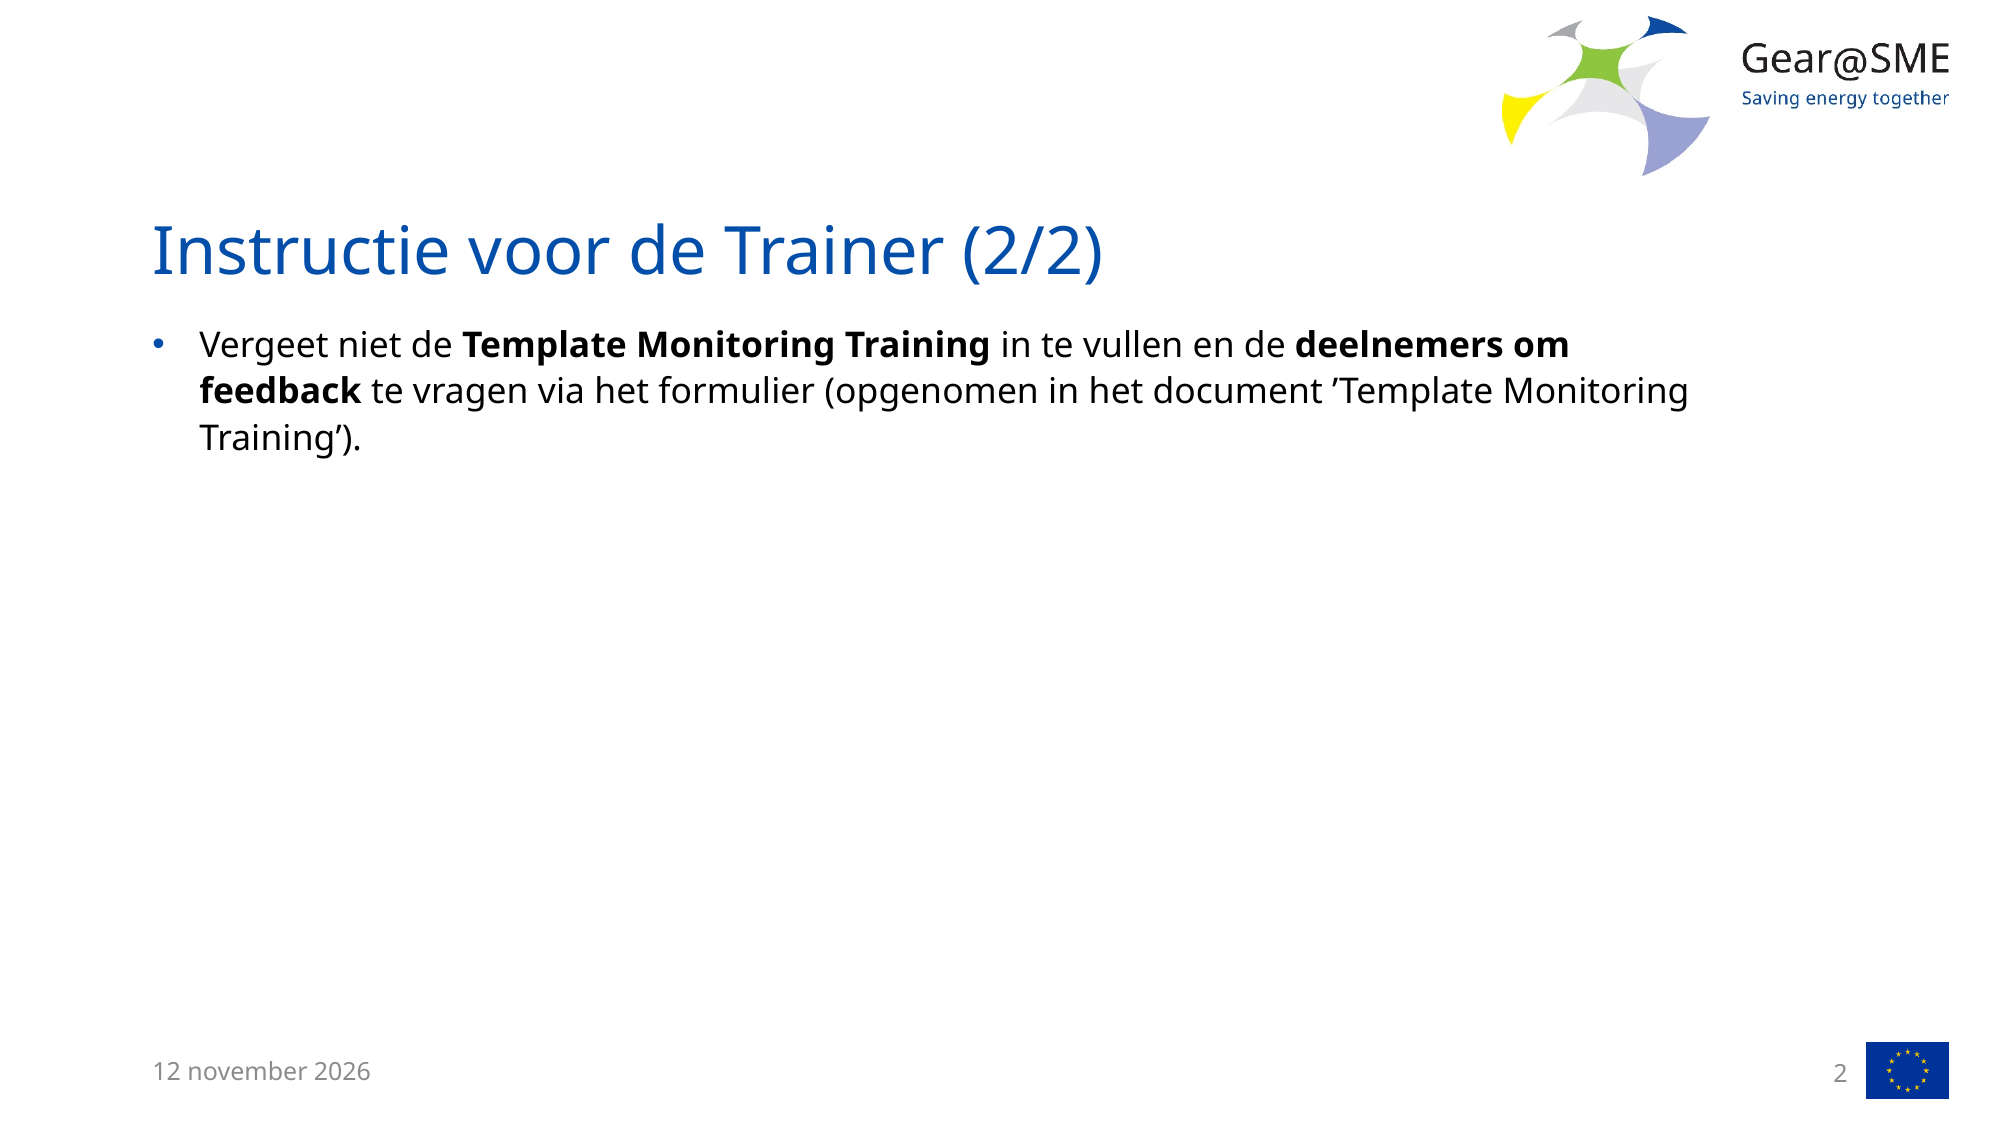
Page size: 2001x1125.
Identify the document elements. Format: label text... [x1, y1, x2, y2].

title Instructie voor de Trainer (2/2) [137, 205, 1863, 300]
picture [1866, 1042, 1949, 1099]
list Vergeet niet de Template Monitoring Training in te vullen en de deelnemers om feedback te vragen via het formulier (opgenomen in het document ’Template Monitoring Training’). [137, 310, 1739, 1014]
picture [1502, 16, 1949, 176]
slide_number 2 [1412, 1044, 1863, 1104]
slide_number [137, 1042, 588, 1103]
